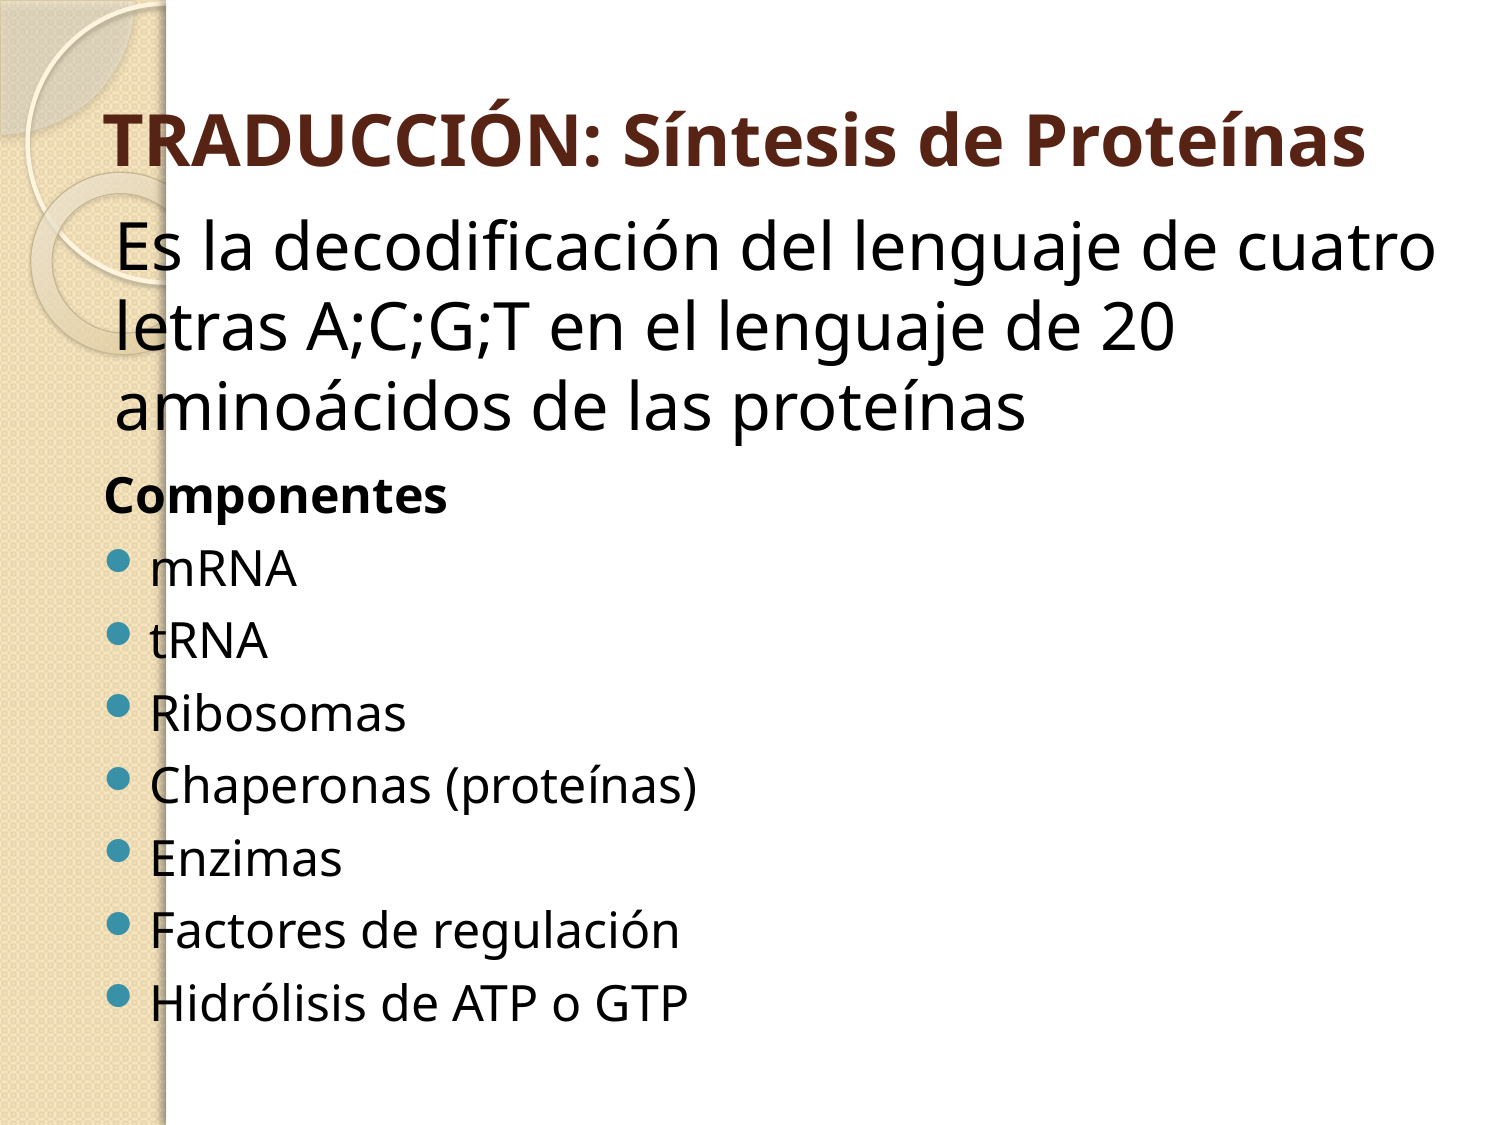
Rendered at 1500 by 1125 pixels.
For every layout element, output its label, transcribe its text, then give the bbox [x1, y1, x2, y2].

text_box Es la decodificación del lenguaje de cuatro letras A;C;G;T en el lenguaje de 20 aminoácidos de las proteínas [100, 196, 1483, 451]
list Componentes mRNA tRNA Ribosomas Chaperonas (proteínas) Enzimas Factores de regulación Hidrólisis de ATP o GTP [75, 456, 1425, 1080]
title TRADUCCIÓN: Síntesis de Proteínas [87, 75, 1424, 288]
